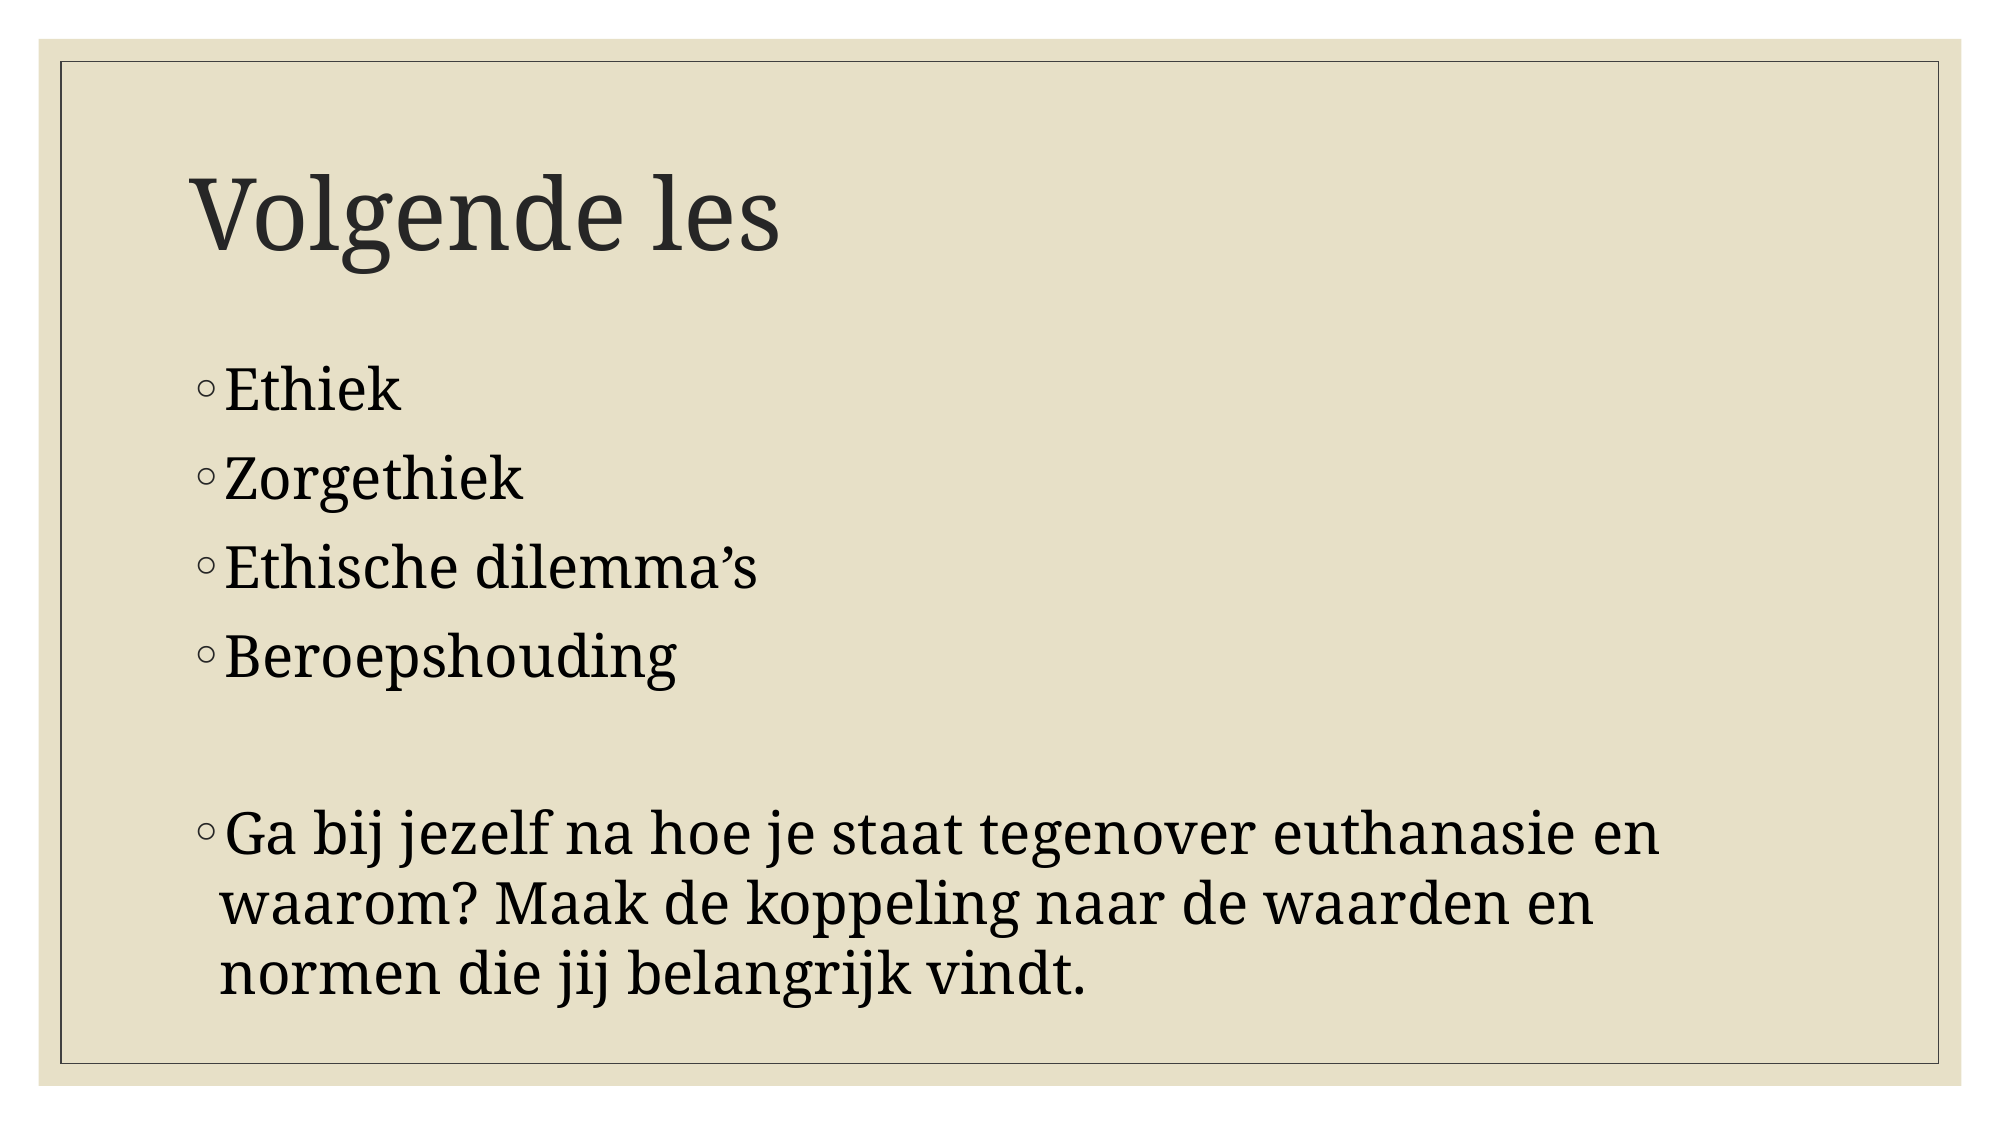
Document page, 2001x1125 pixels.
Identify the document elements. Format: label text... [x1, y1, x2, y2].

list Ethiek Zorgethiek Ethische dilemma’s Beroepshouding Ga bij jezelf na hoe je staat tegenover euthanasie en waarom? Maak de koppeling naar de waarden en normen die jij belangrijk vindt. [174, 345, 1825, 990]
title Volgende les [174, 105, 1825, 331]
